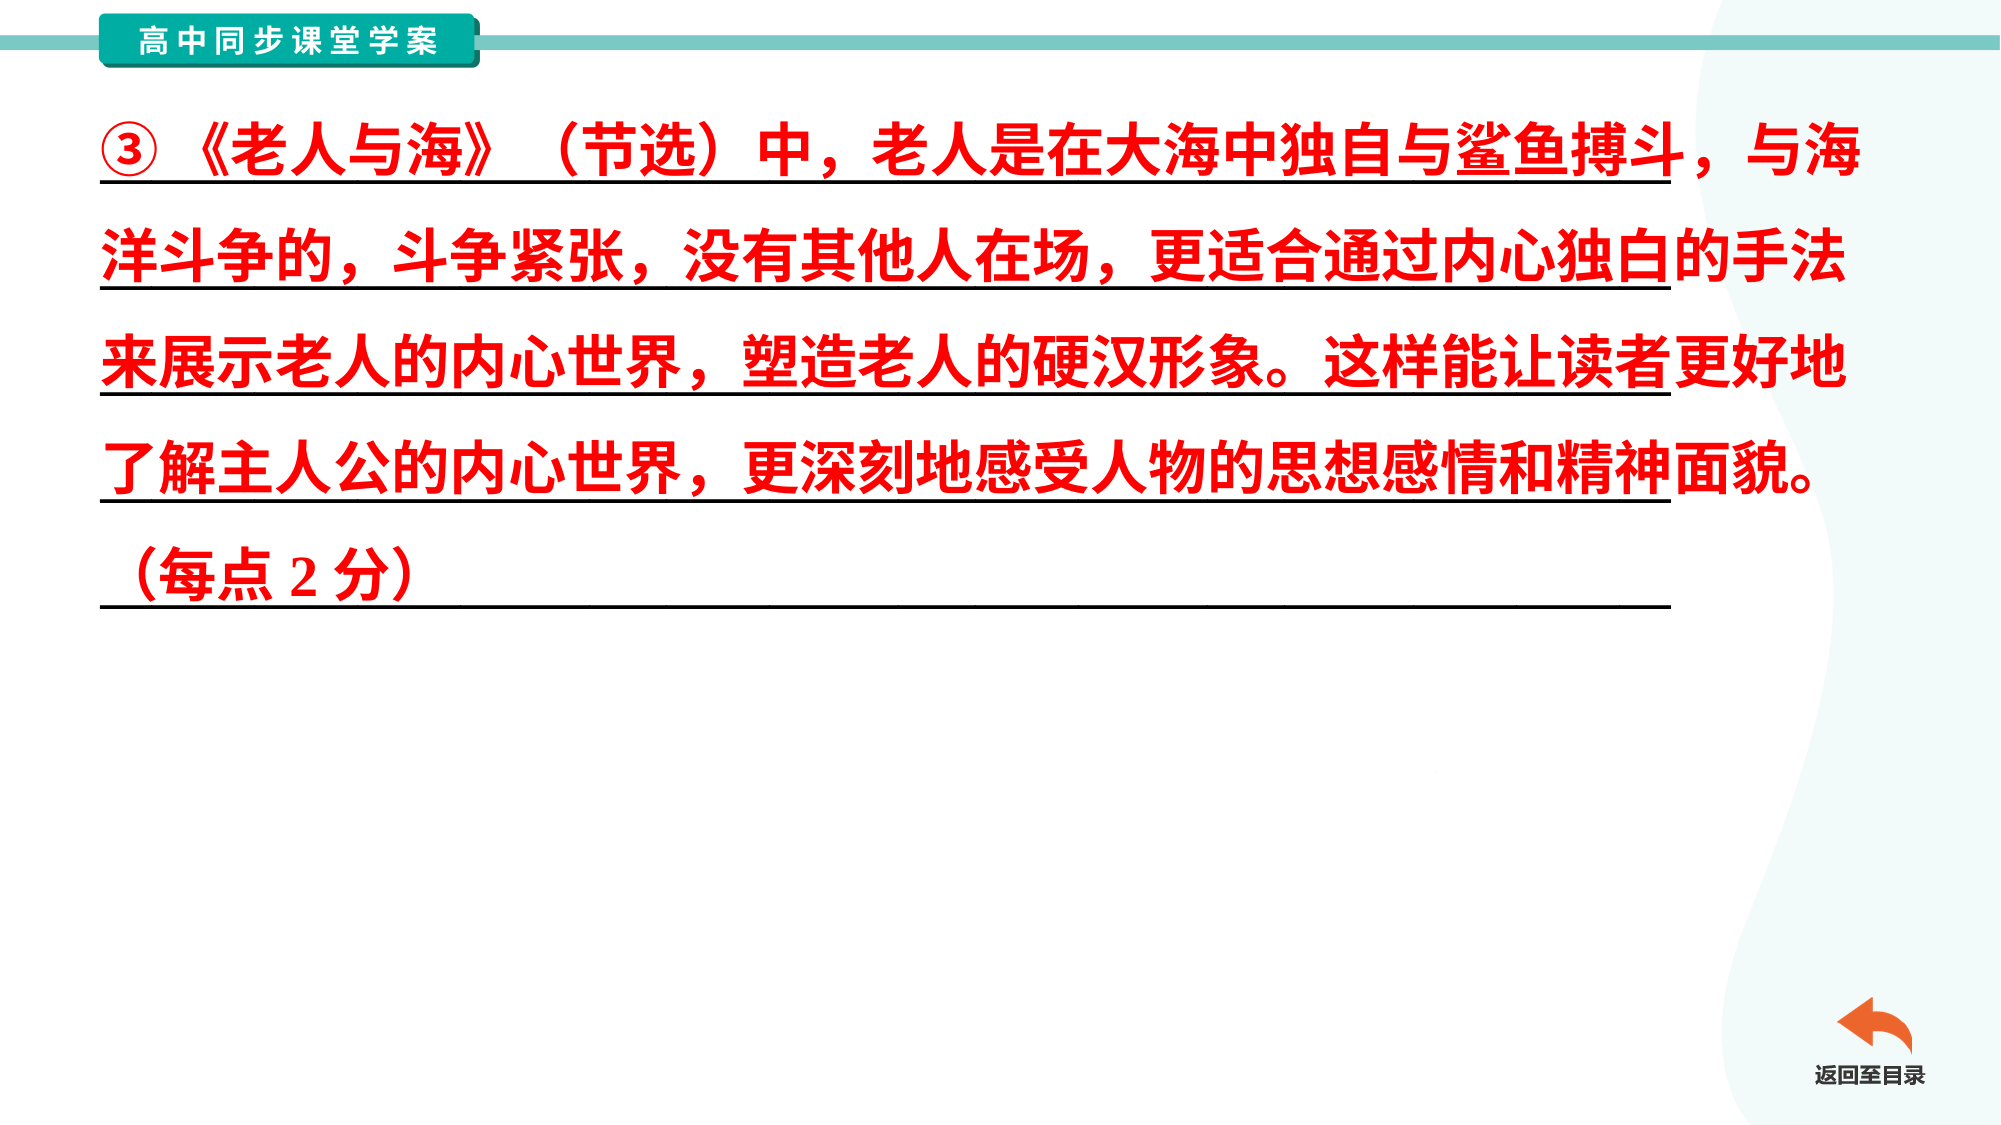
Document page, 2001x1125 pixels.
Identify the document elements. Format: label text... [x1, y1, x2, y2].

text_box _____________________________________________________________ _____________________________________________________________ _____________________________________________________________ _____________________________________________________________ _____________________________________________________________ [100, 608, 1899, 613]
text_box ③《老人与海》（节选）中，老人是在大海中独自与鲨鱼搏斗，与海 洋斗争的，斗争紧张，没有其他人在场，更适合通过内心独白的手法 来展示老人的内心世界，塑造老人的硬汉形象。这样能让读者更好地 了解主人公的内心世界，更深刻地感受人物的思想感情和精神面貌。 （每点2分） [100, 76, 1899, 608]
picture [0, 0, 2000, 1125]
